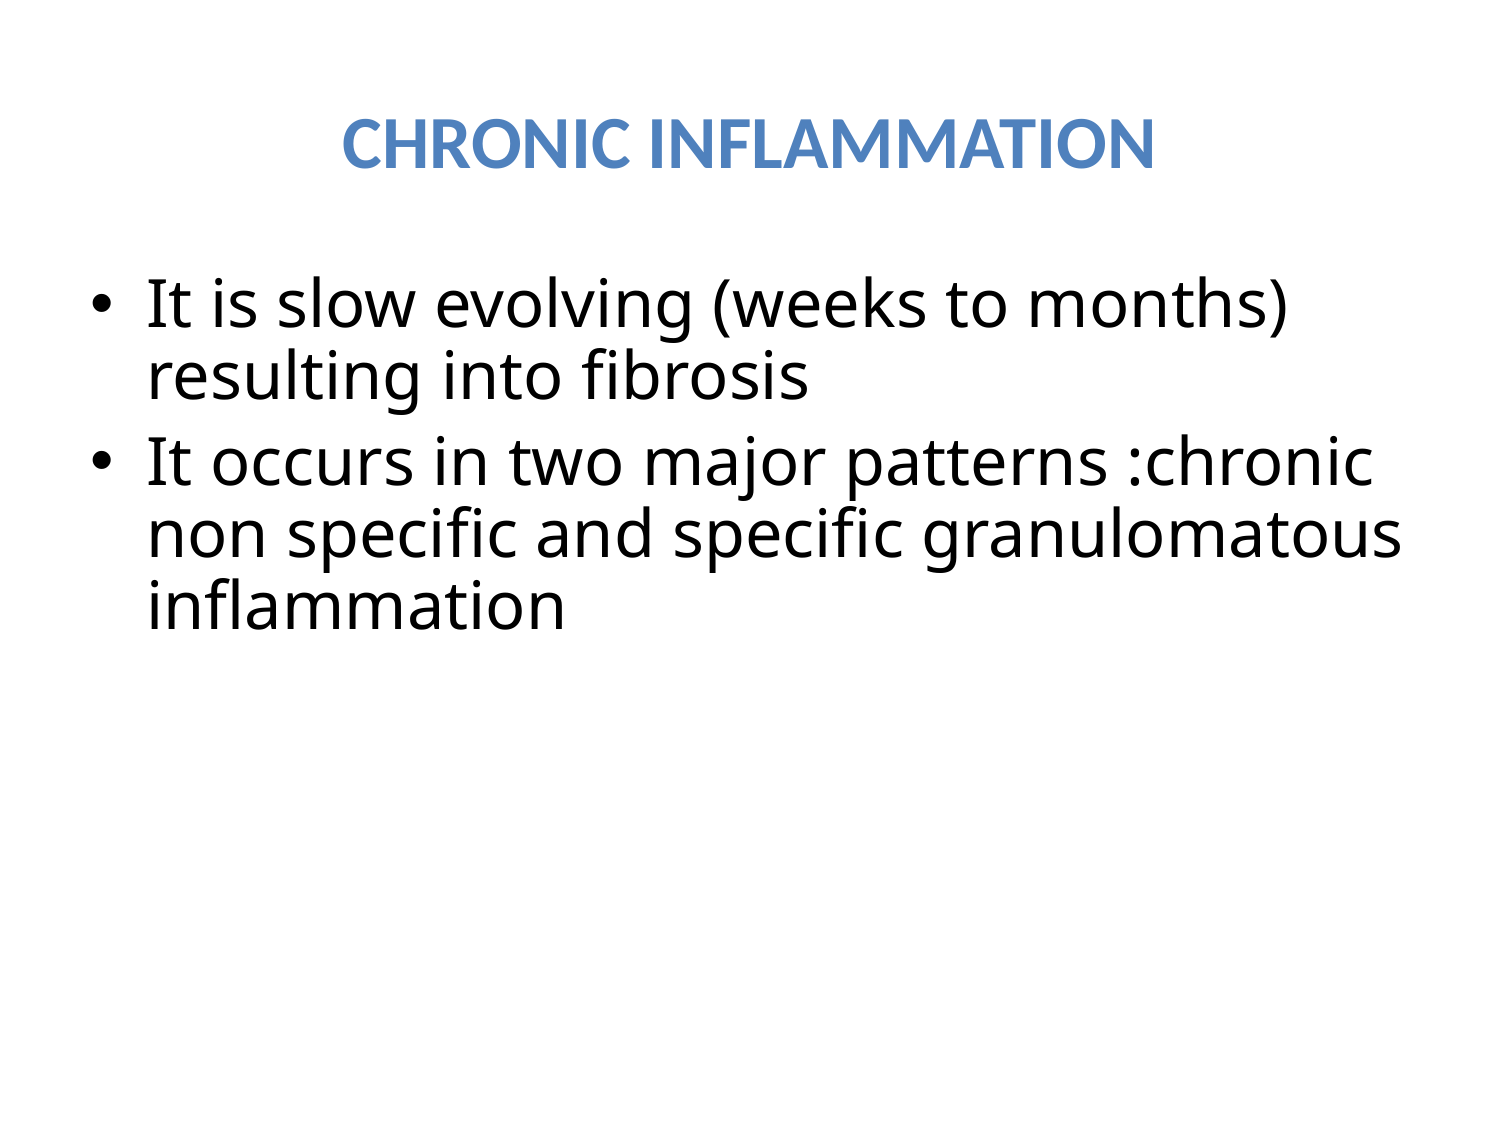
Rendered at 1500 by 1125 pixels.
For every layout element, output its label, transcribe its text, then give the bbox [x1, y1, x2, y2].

title CHRONIC INFLAMMATION [75, 45, 1425, 233]
list It is slow evolving (weeks to months) resulting into fibrosis It occurs in two major patterns :chronic non specific and specific granulomatous inflammation [75, 262, 1425, 1005]
